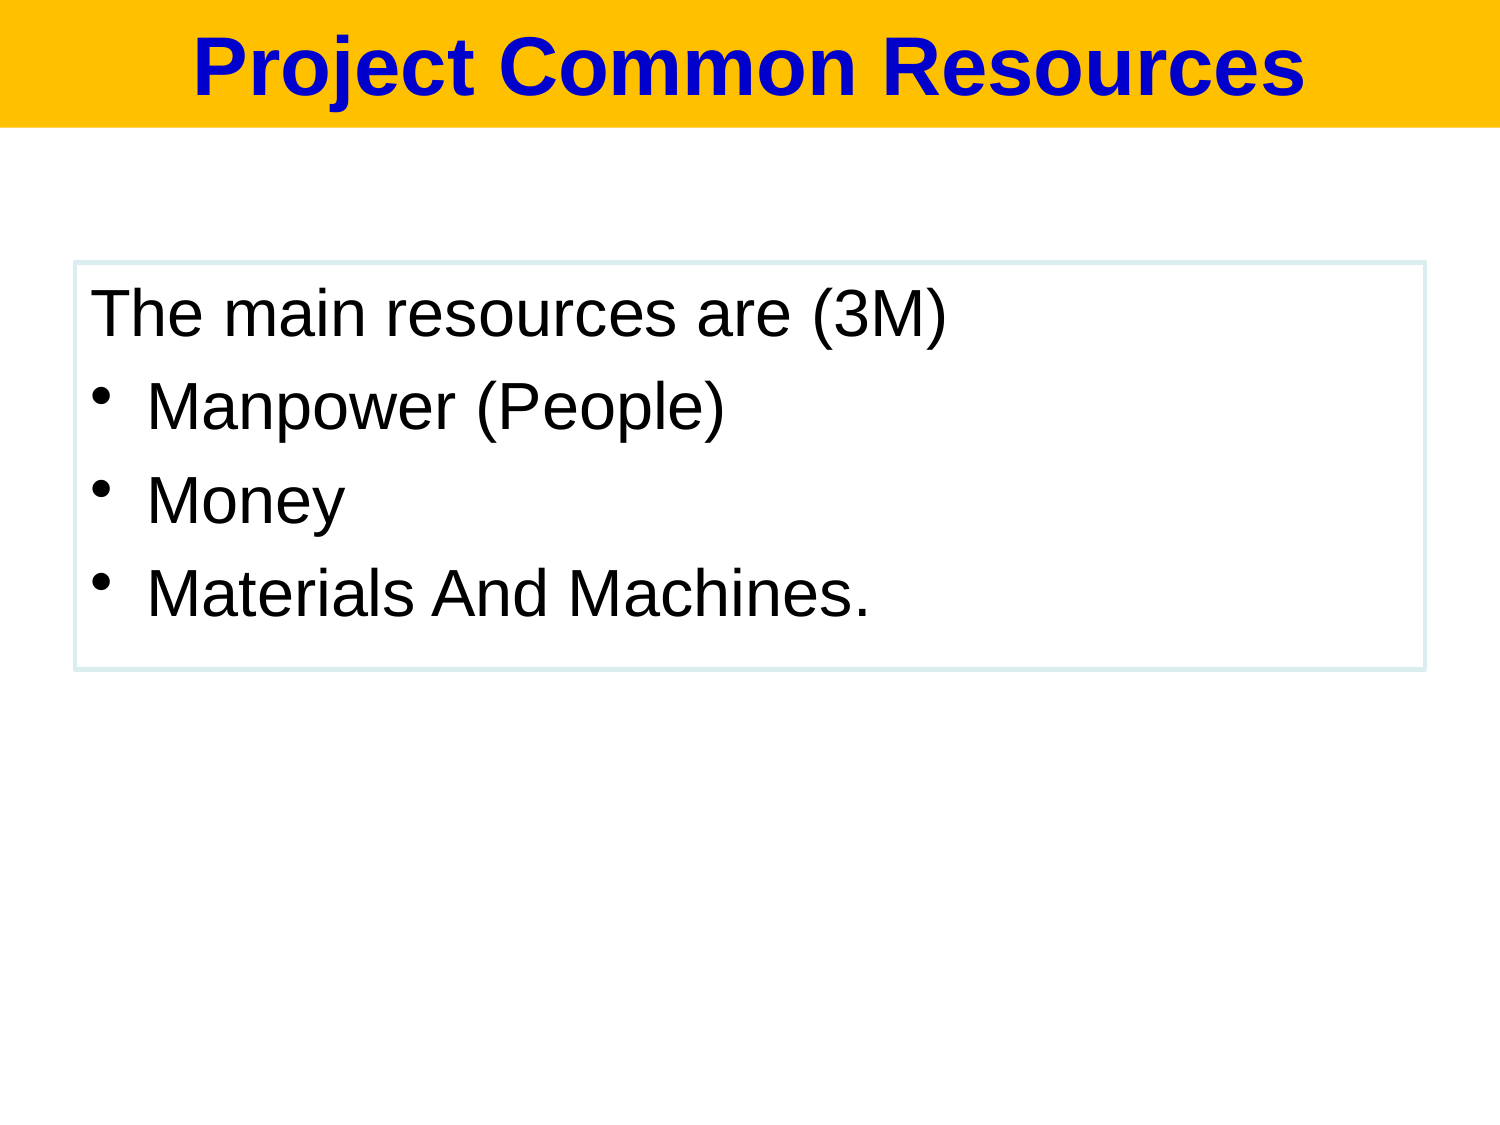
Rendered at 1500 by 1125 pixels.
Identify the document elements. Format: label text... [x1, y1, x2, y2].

list The main resources are (3M) Manpower (People) Money Materials And Machines. [73, 260, 1427, 672]
text_box Project Common Resources [0, 0, 1500, 128]
